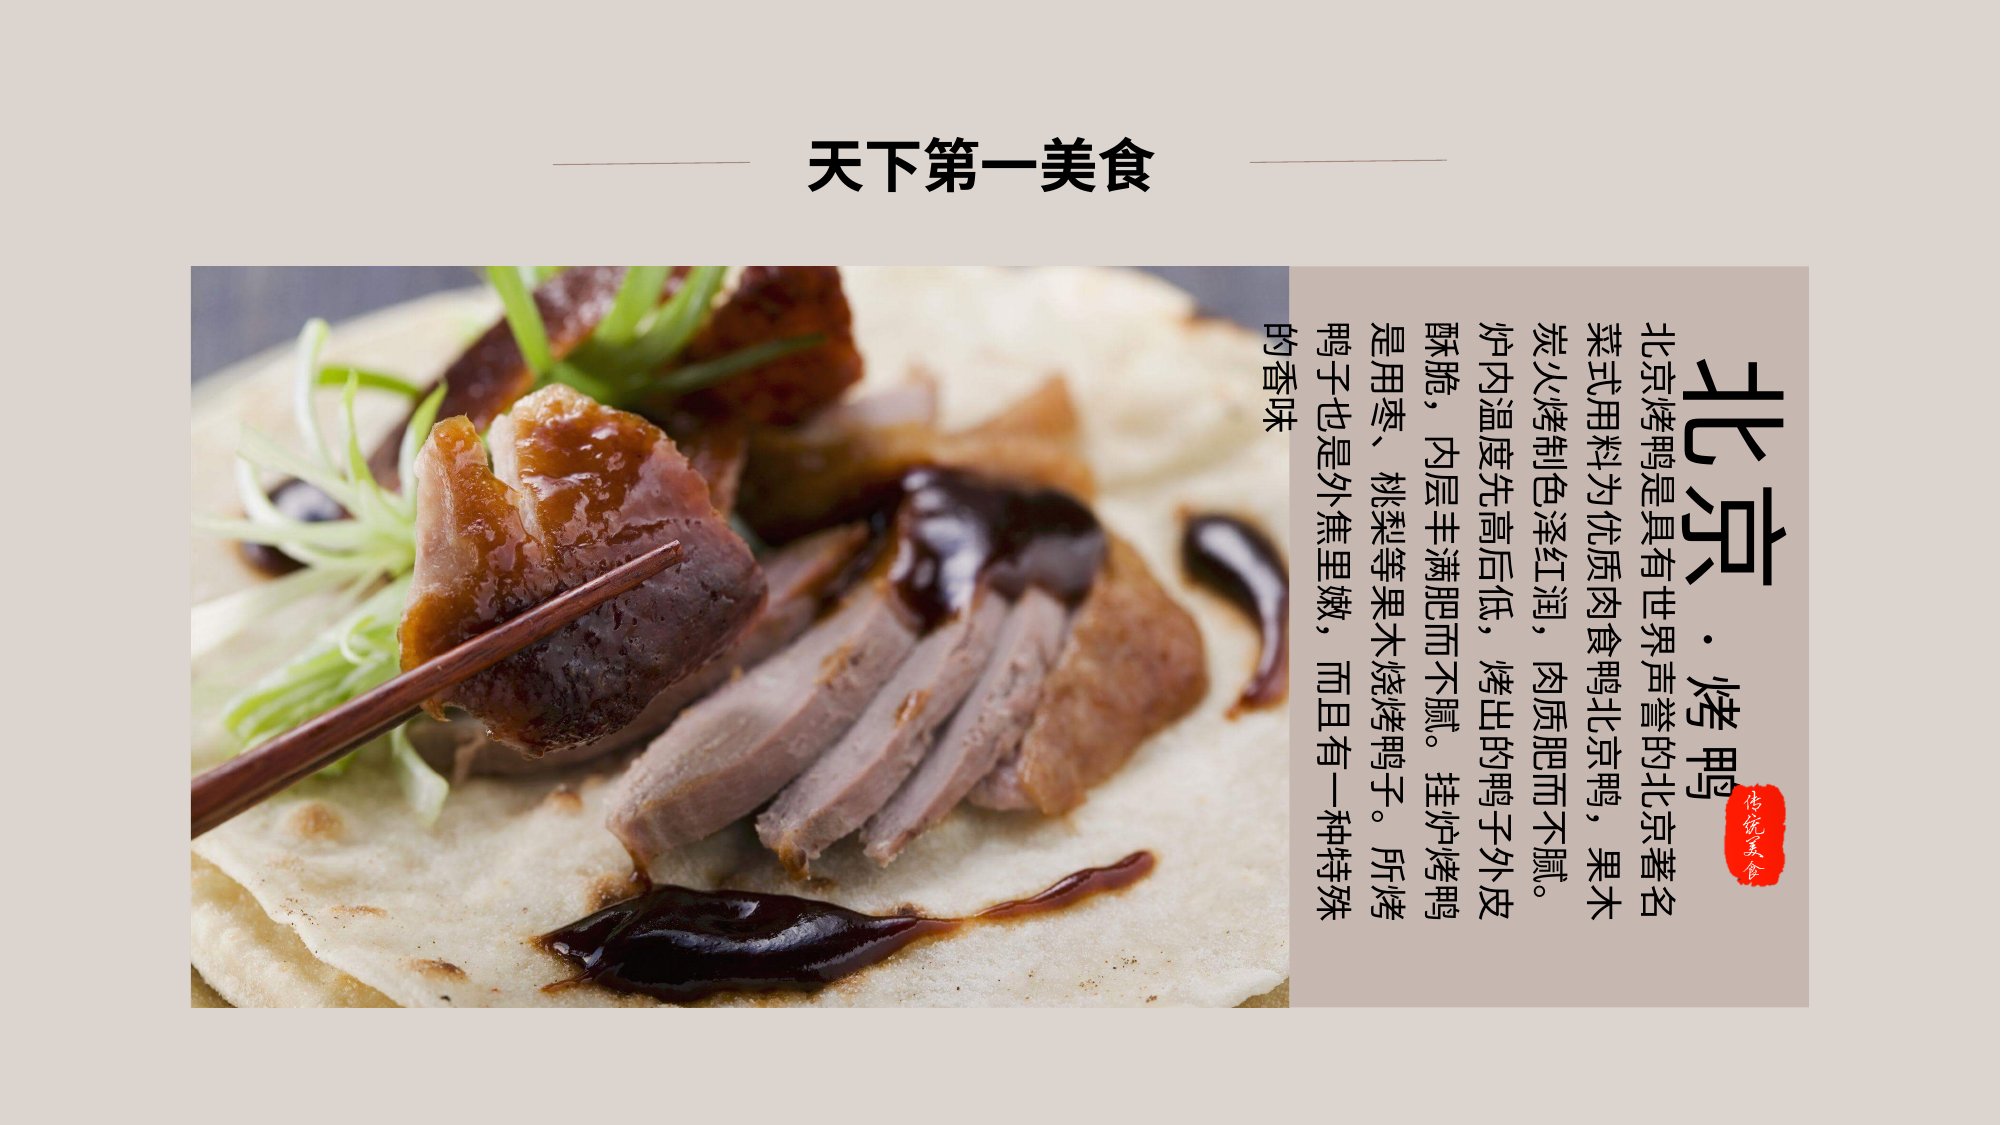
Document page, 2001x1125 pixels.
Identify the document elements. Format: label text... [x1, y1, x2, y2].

text_box 天下第一美食 [791, 121, 1209, 207]
picture [1706, 767, 1817, 903]
text_box [1288, 265, 1810, 341]
text_box 北京·烤鸭 [1699, 341, 1812, 896]
text_box 北京烤鸭是具有世界声誉的北京著名菜式用料为优质肉食鸭北京鸭，果木炭火烤制色泽红润，肉质肥而不腻。炉内温度先高后低，烤出的鸭子外皮酥脆，内层丰满肥而不腻。挂炉烤鸭是用枣、桃梨等果木烧烤鸭子。所烤鸭子也是外焦里嫩，而且有一种特殊的香味 [1290, 307, 1699, 967]
text_box [1290, 896, 1810, 1008]
picture [190, 266, 1290, 1008]
